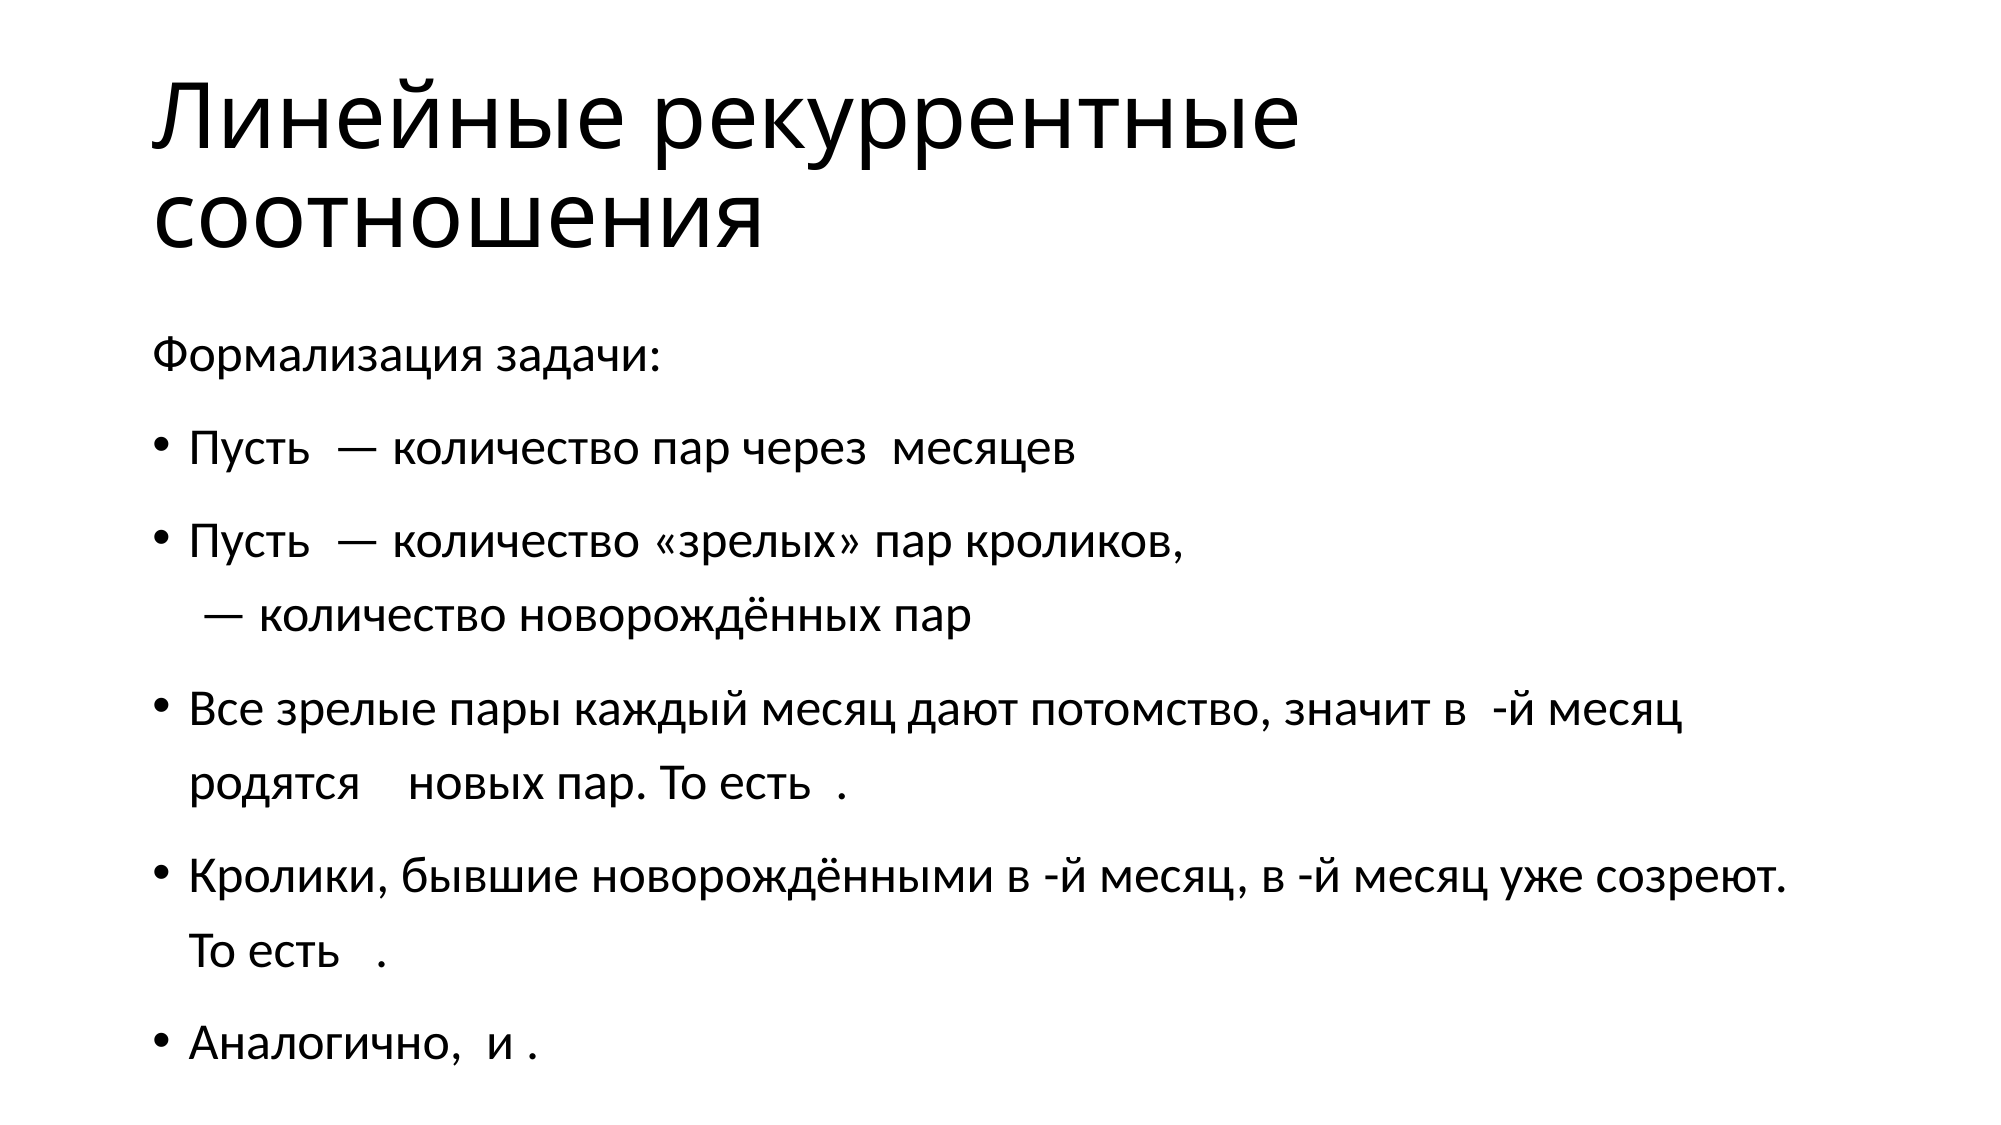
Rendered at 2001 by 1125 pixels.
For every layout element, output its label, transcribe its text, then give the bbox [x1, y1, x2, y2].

title Линейные рекуррентные соотношения [137, 59, 1863, 278]
